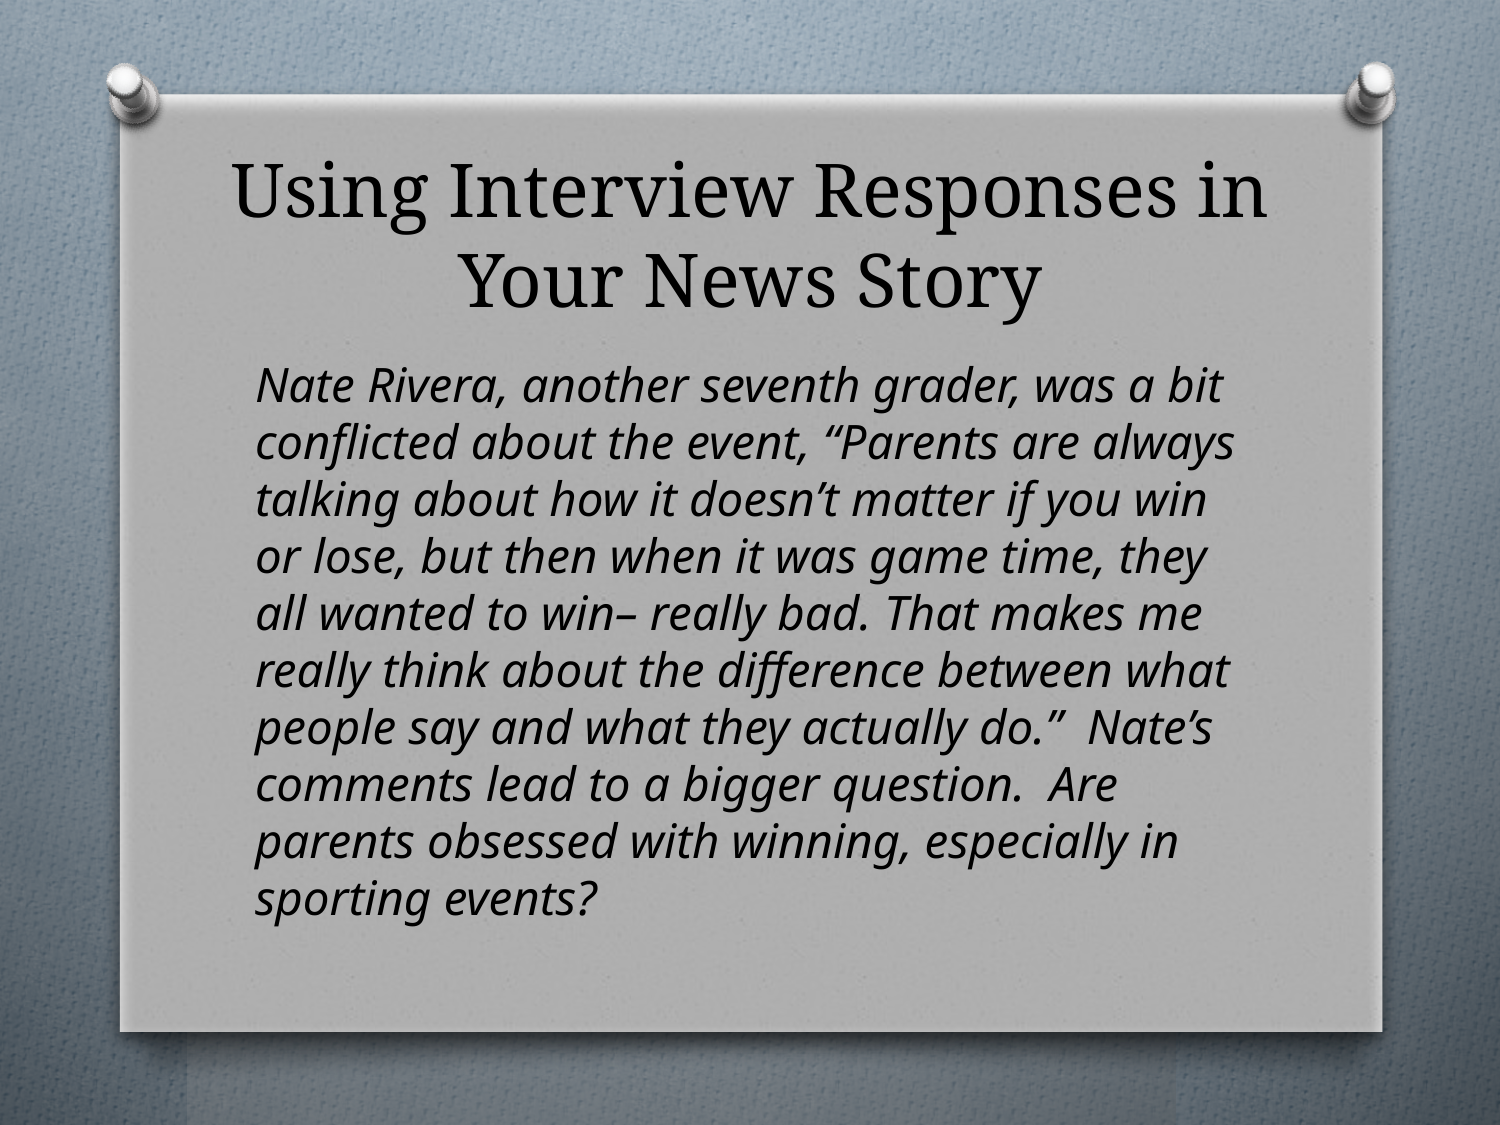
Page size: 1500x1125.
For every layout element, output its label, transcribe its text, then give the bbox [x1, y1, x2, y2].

list Nate Rivera, another seventh grader, was a bit conflicted about the event, “Parents are always talking about how it doesn’t matter if you win or lose, but then when it was game time, they all wanted to win– really bad. That makes me really think about the difference between what people say and what they actually do.” Nate’s comments lead to a bigger question. Are parents obsessed with winning, especially in sporting events? [240, 347, 1257, 939]
picture [1317, 35, 1439, 156]
title Using Interview Responses in Your News Story [179, 134, 1323, 332]
picture [75, 29, 198, 153]
